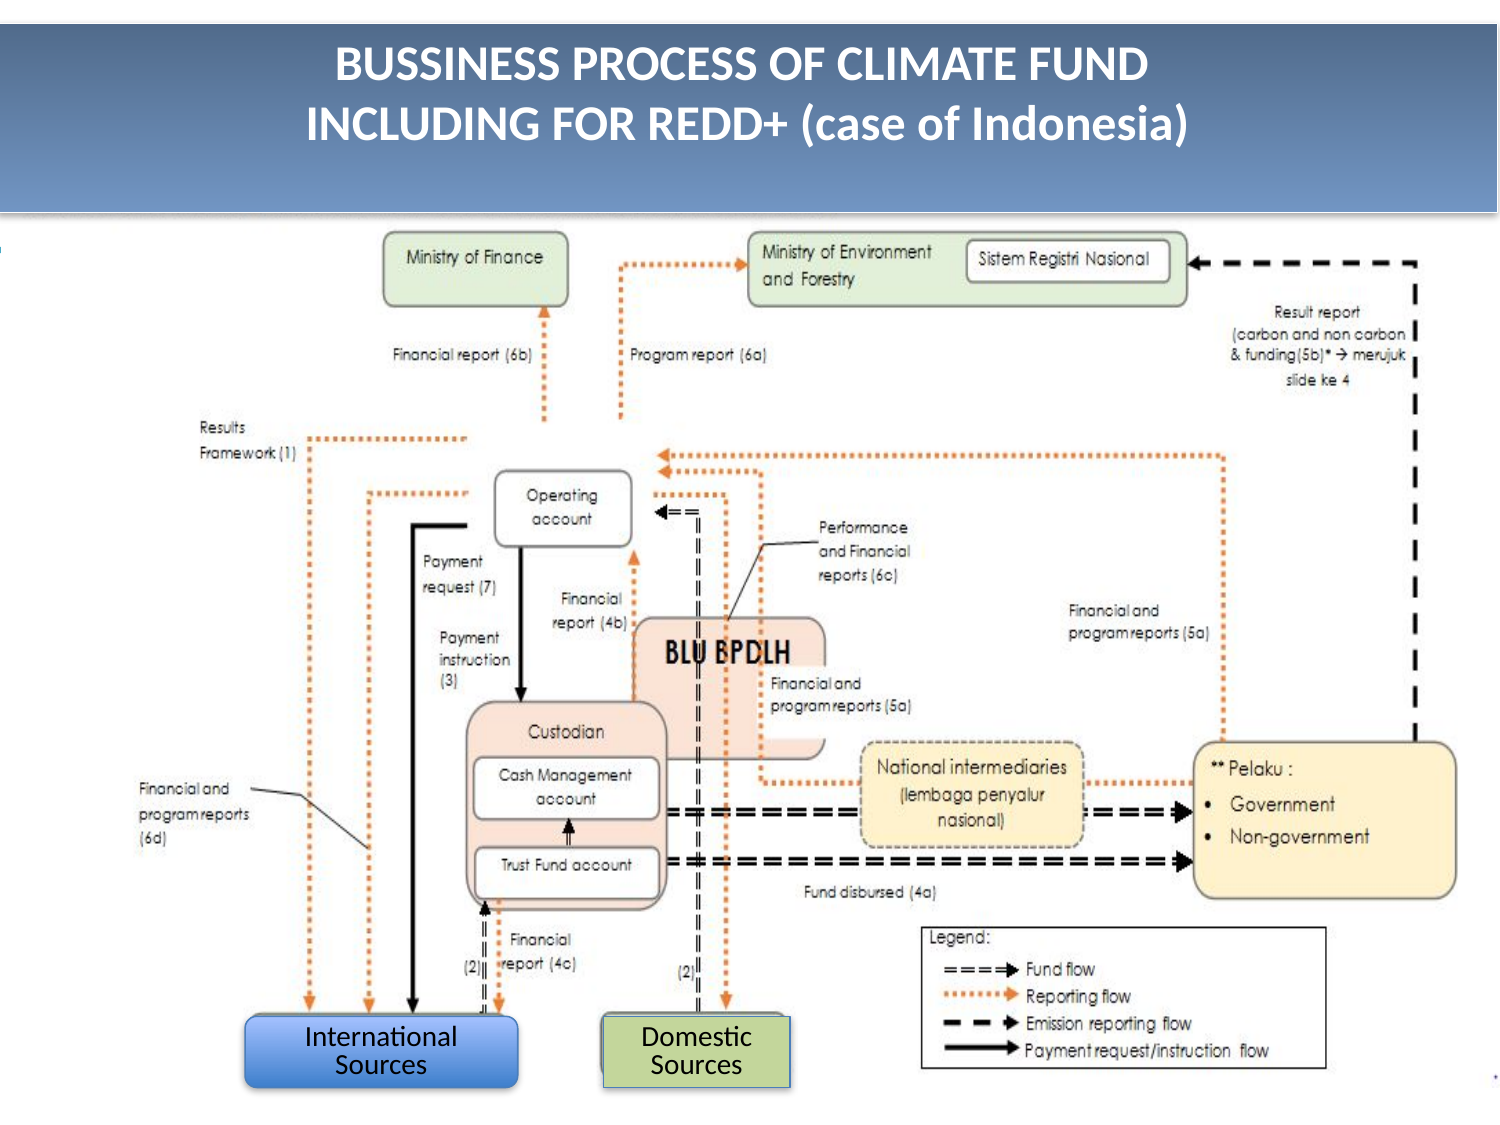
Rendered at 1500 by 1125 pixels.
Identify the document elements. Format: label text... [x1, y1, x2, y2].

picture [1, 179, 1500, 1088]
text_box BUSSINESS PROCESS OF CLIMATE FUND INCLUDING FOR REDD+ (case of Indonesia) [0, 23, 1498, 179]
